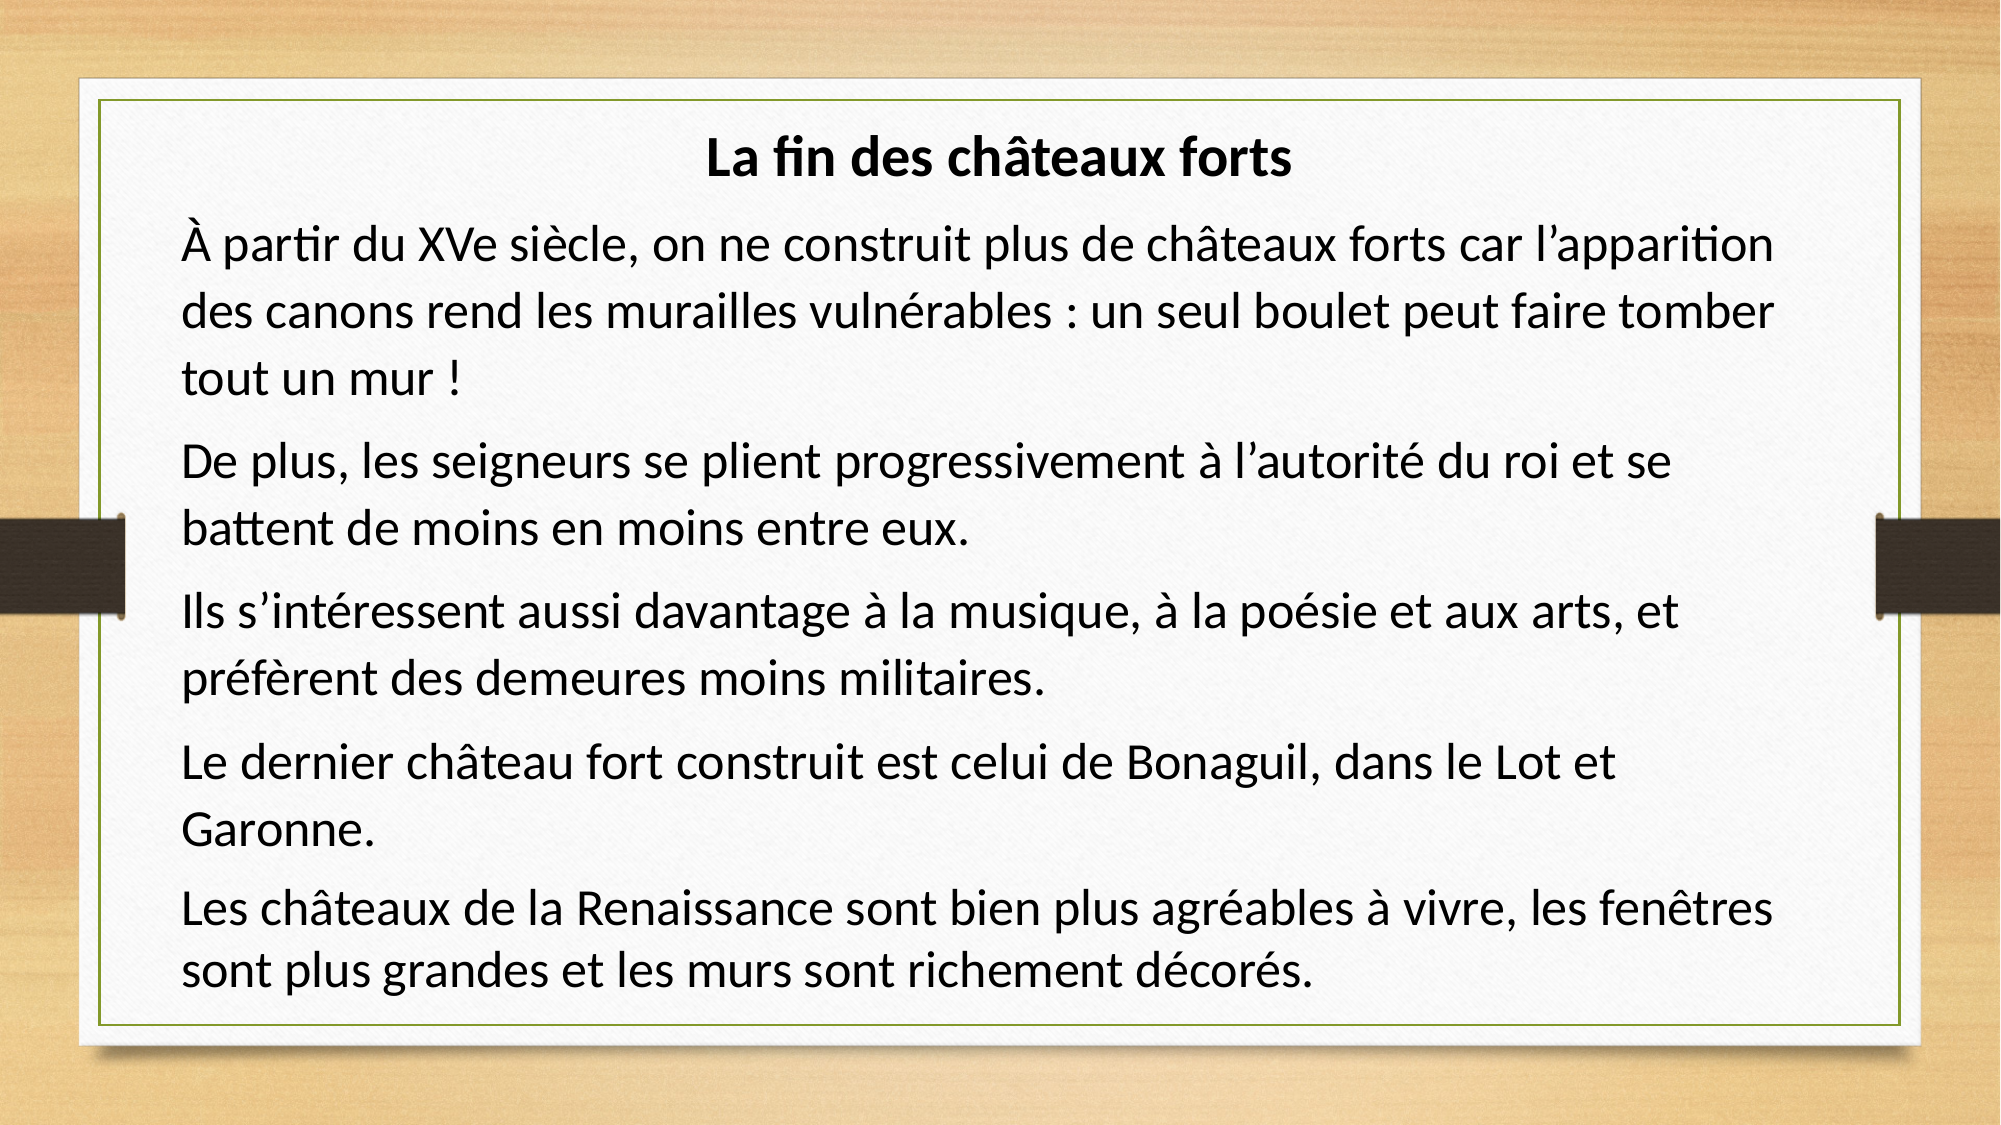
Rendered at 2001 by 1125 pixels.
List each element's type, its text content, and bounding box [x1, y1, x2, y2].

text_box La fin des châteaux forts À partir du XVe siècle, on ne construit plus de châteaux forts car l’apparition des canons rend les murailles vulnérables : un seul boulet peut faire tomber tout un mur ! De plus, les seigneurs se plient progressivement à l’autorité du roi et se battent de moins en moins entre eux. Ils s’intéressent aussi davantage à la musique, à la poésie et aux arts, et préfèrent des demeures moins militaires. Le dernier château fort construit est celui de Bonaguil, dans le Lot et Garonne. Les châteaux de la Renaissance sont bien plus agréables à vivre, les fenêtres sont plus grandes et les murs sont richement décorés. [166, 76, 1834, 1006]
picture [0, 0, 2001, 1125]
